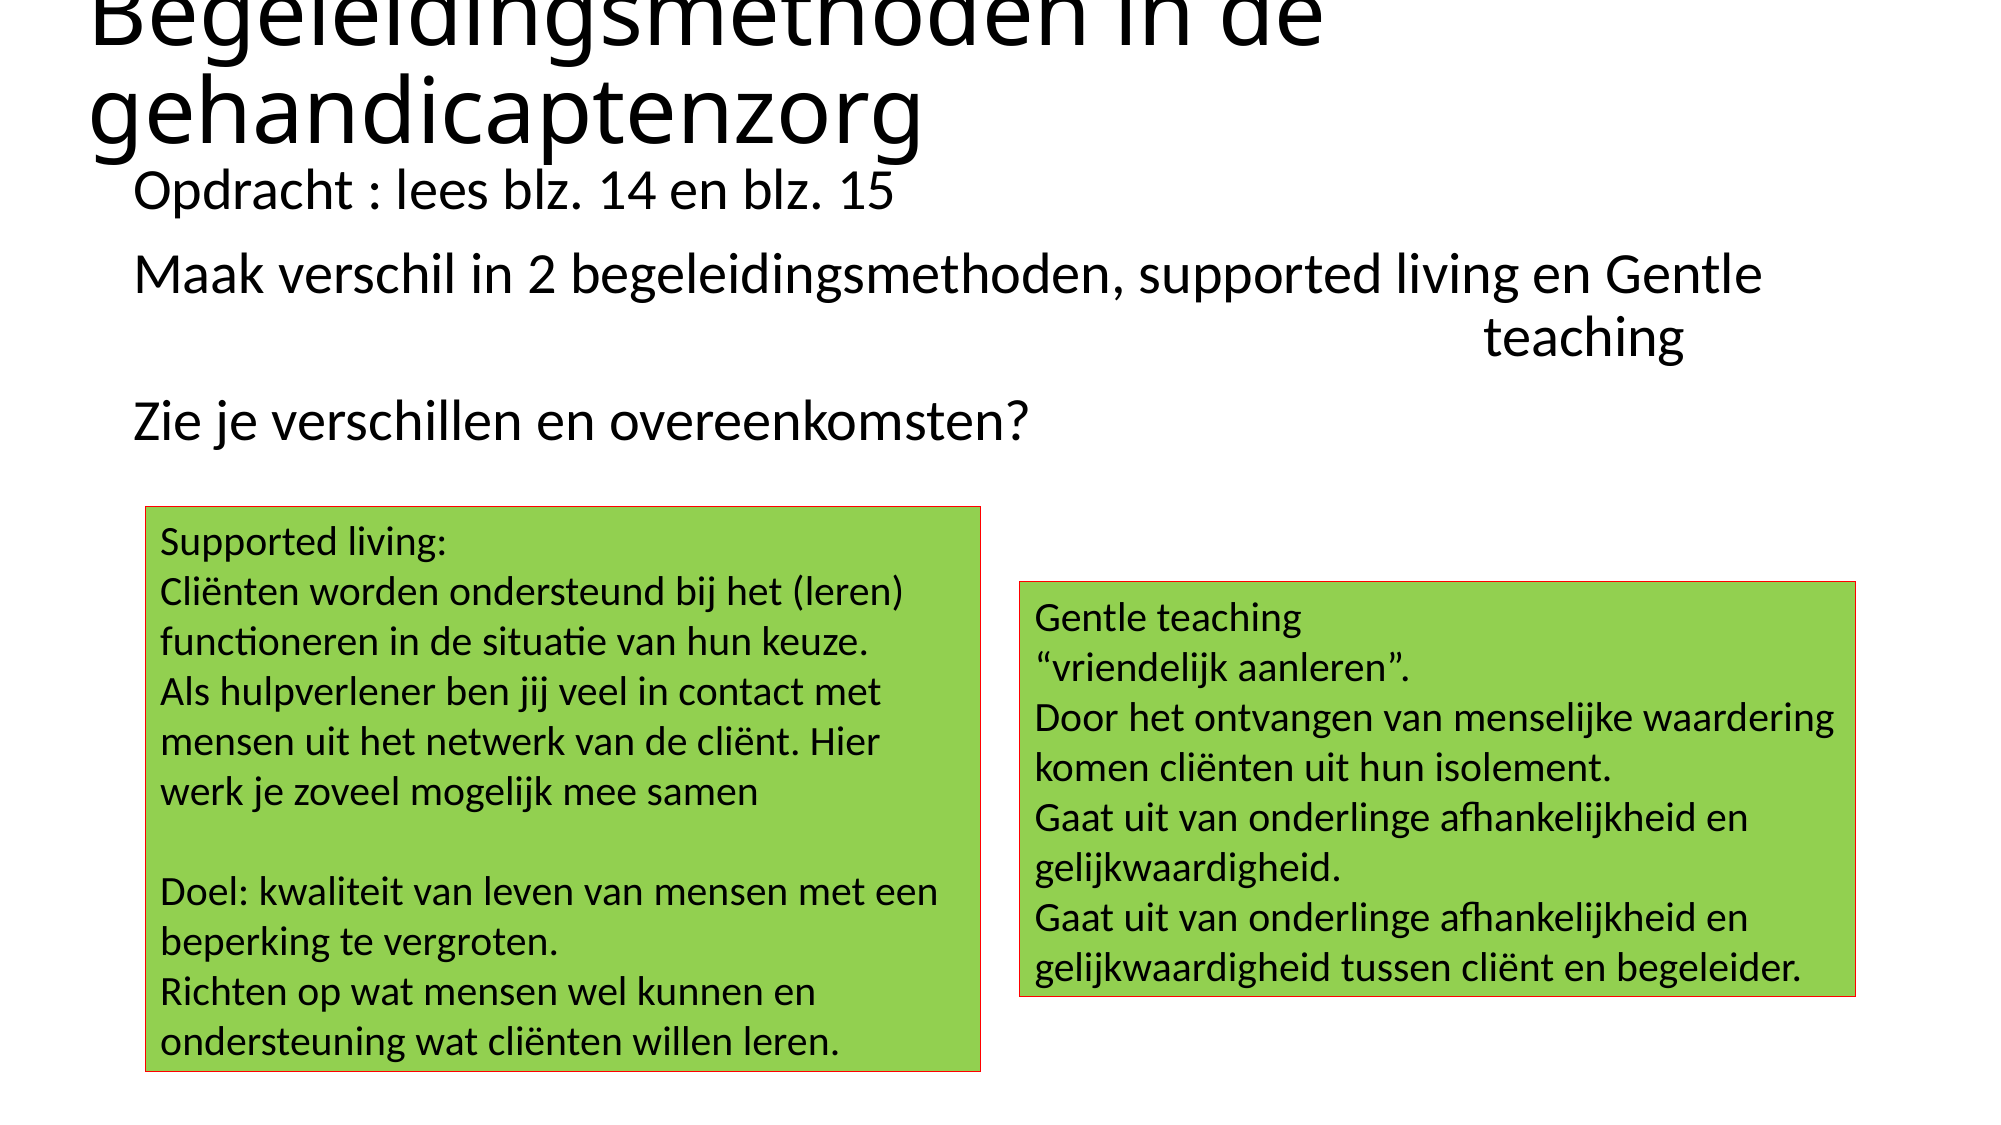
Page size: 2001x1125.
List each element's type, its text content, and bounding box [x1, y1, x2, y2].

list Opdracht : lees blz. 14 en blz. 15 Maak verschil in 2 begeleidingsmethoden, supported living en Gentle teaching Zie je verschillen en overeenkomsten? [118, 151, 1844, 507]
text_box Supported living: Cliënten worden ondersteund bij het (leren) functioneren in de situatie van hun keuze. Als hulpverlener ben jij veel in contact met mensen uit het netwerk van de cliënt. Hier werk je zoveel mogelijk mee samen Doel: kwaliteit van leven van mensen met een beperking te vergroten. Richten op wat mensen wel kunnen en ondersteuning wat cliënten willen leren. [145, 506, 981, 1072]
title Begeleidingsmethoden in de gehandicaptenzorg [72, 0, 1889, 130]
text_box Gentle teaching “vriendelijk aanleren”. Door het ontvangen van menselijke waardering komen cliënten uit hun isolement. Gaat uit van onderlinge afhankelijkheid en gelijkwaardigheid. Gaat uit van onderlinge afhankelijkheid en gelijkwaardigheid tussen cliënt en begeleider. [1019, 581, 1856, 997]
